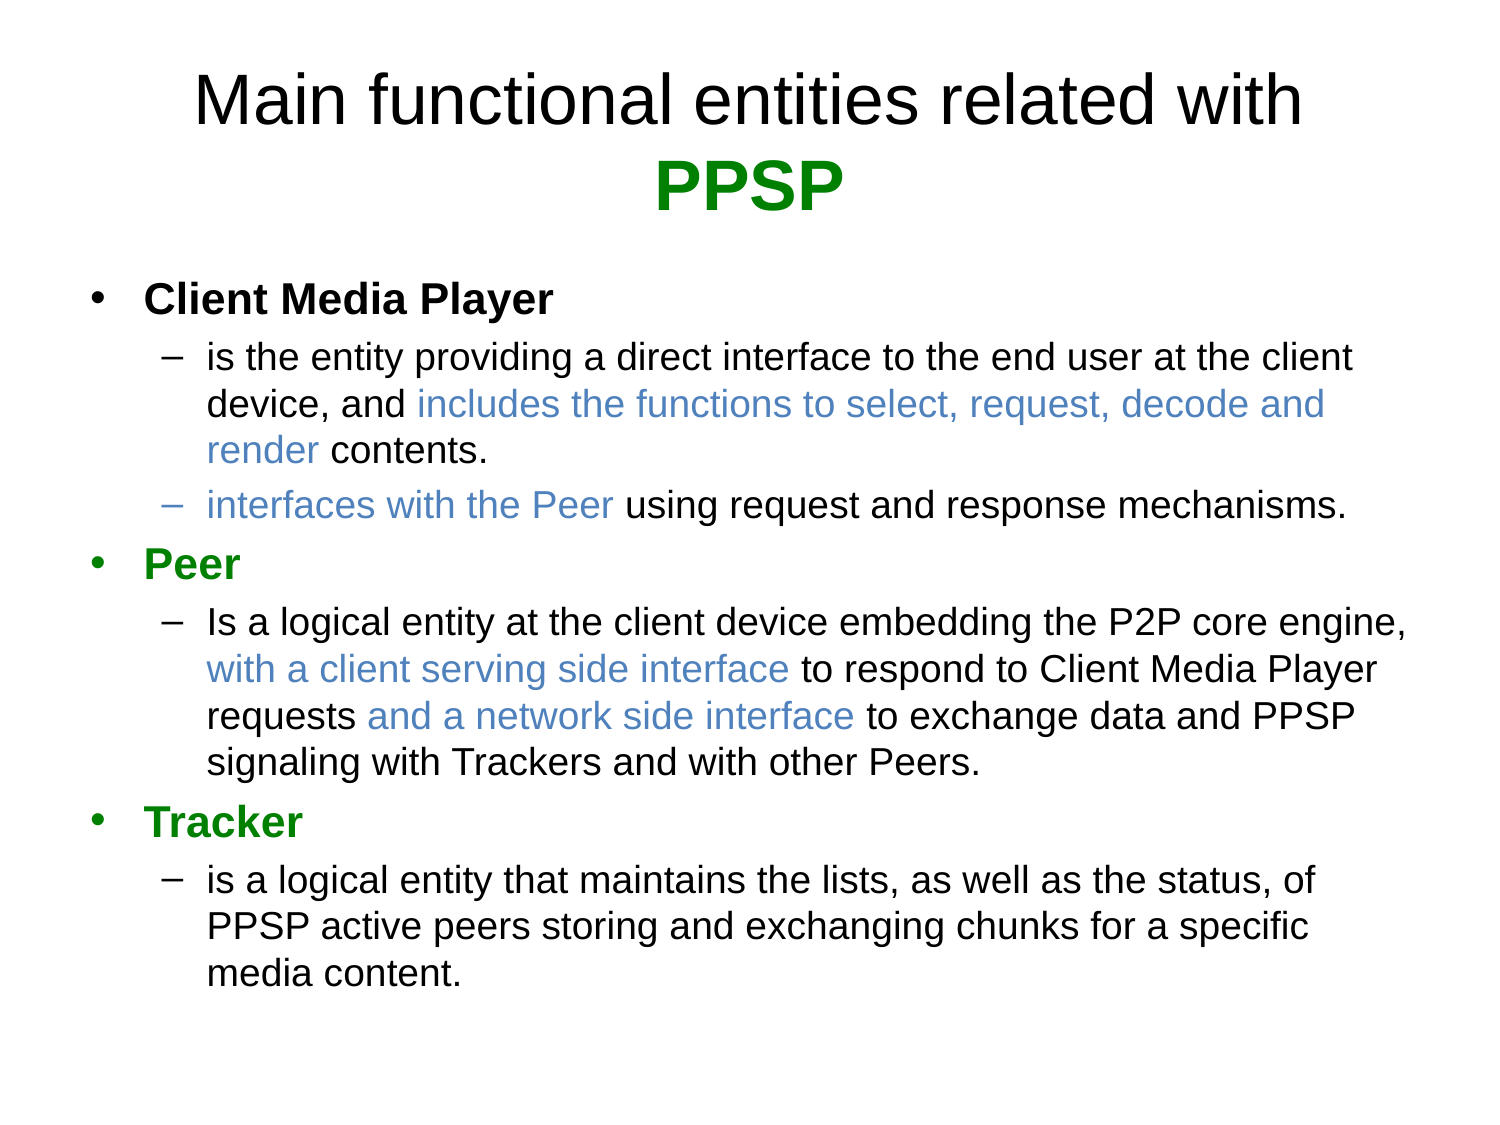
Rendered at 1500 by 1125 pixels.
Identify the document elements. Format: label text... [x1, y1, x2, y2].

list Client Media Player is the entity providing a direct interface to the end user at the client device, and includes the functions to select, request, decode and render contents. interfaces with the Peer using request and response mechanisms. Peer Is a logical entity at the client device embedding the P2P core engine, with a client serving side interface to respond to Client Media Player requests and a network side interface to exchange data and PPSP signaling with Trackers and with other Peers. Tracker is a logical entity that maintains the lists, as well as the status, of PPSP active peers storing and exchanging chunks for a specific media content. [75, 262, 1425, 1005]
title Main functional entities related with PPSP [75, 45, 1425, 233]
